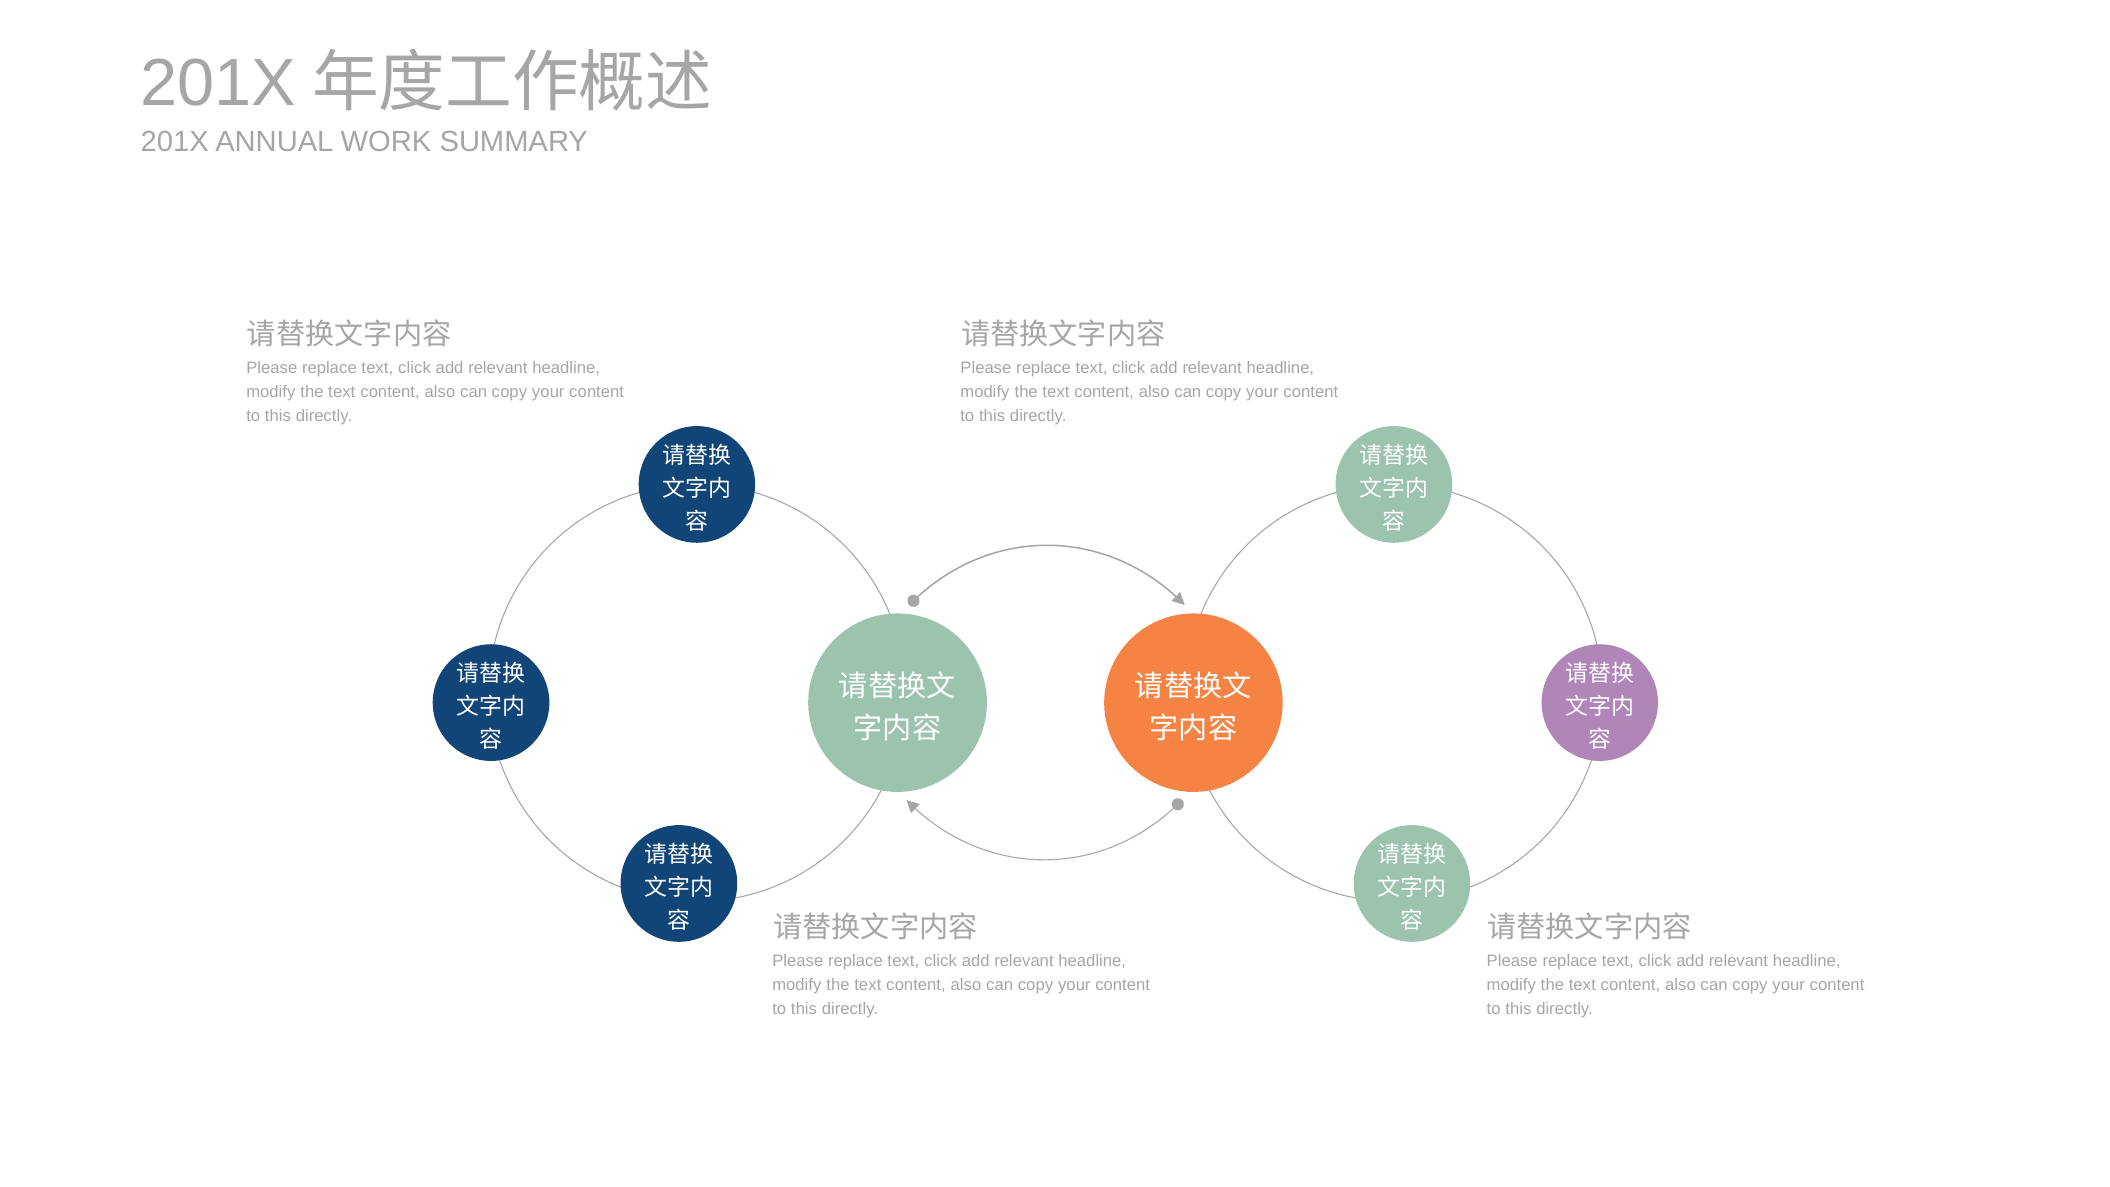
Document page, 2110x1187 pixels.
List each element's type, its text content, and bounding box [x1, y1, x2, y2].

text_box 请替换文字内容 [808, 613, 987, 792]
text_box 请替换文字内容 [1541, 644, 1659, 761]
text_box 201X ANNUAL WORK SUMMARY [140, 122, 602, 158]
text_box Please replace text, click add relevant headline, modify the text content, also can copy your content to this directly. [246, 353, 634, 425]
text_box 请替换文字内容 [773, 901, 978, 944]
text_box 请替换文字内容 [1487, 901, 1693, 944]
text_box [494, 492, 890, 898]
text_box 请替换文字内容 [638, 426, 756, 543]
text_box [907, 545, 1185, 705]
text_box 请替换文字内容 [246, 308, 452, 351]
text_box [1201, 492, 1597, 898]
text_box 201X年度工作概述 [140, 38, 789, 119]
text_box 请替换文字内容 [620, 825, 738, 942]
text_box Please replace text, click add relevant headline, modify the text content, also can copy your content to this directly. [1486, 945, 1874, 1018]
text_box Please replace text, click add relevant headline, modify the text content, also can copy your content to this directly. [960, 353, 1348, 425]
text_box [906, 666, 1184, 860]
text_box 请替换文字内容 [1104, 613, 1283, 792]
text_box 请替换文字内容 [432, 644, 550, 761]
text_box Please replace text, click add relevant headline, modify the text content, also can copy your content to this directly. [772, 945, 1160, 1018]
text_box 请替换文字内容 [1335, 426, 1453, 543]
text_box 请替换文字内容 [1353, 825, 1471, 942]
text_box 请替换文字内容 [961, 308, 1167, 351]
